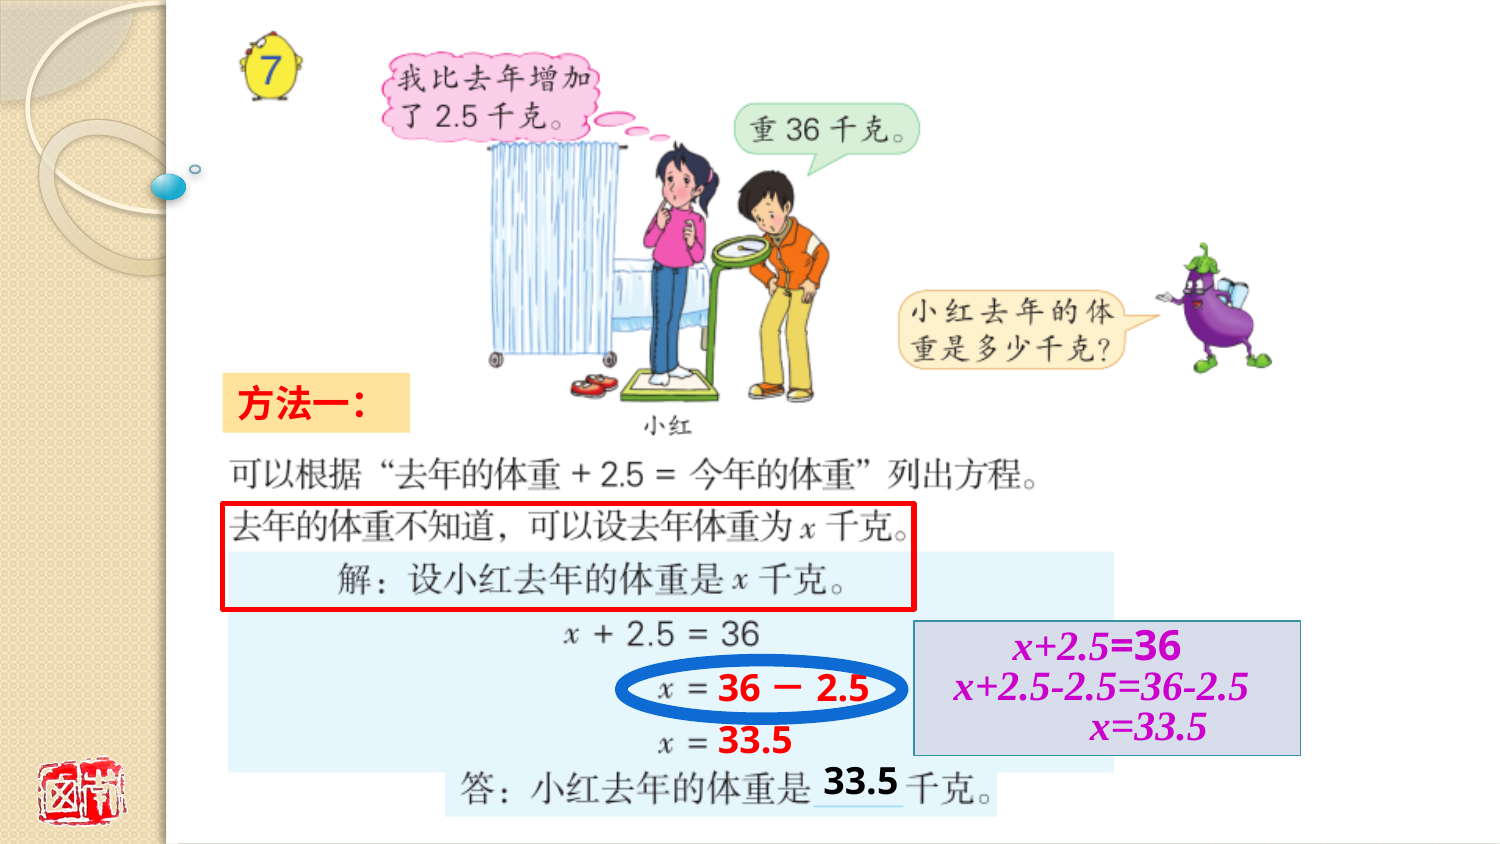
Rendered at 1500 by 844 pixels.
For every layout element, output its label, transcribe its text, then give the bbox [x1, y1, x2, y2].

picture [34, 755, 130, 827]
picture [234, 11, 1280, 442]
text_box x+2.5=36 x+2.5-2.5=36-2.5 x=33.5 [1119, 621, 1301, 756]
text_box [222, 372, 1114, 817]
